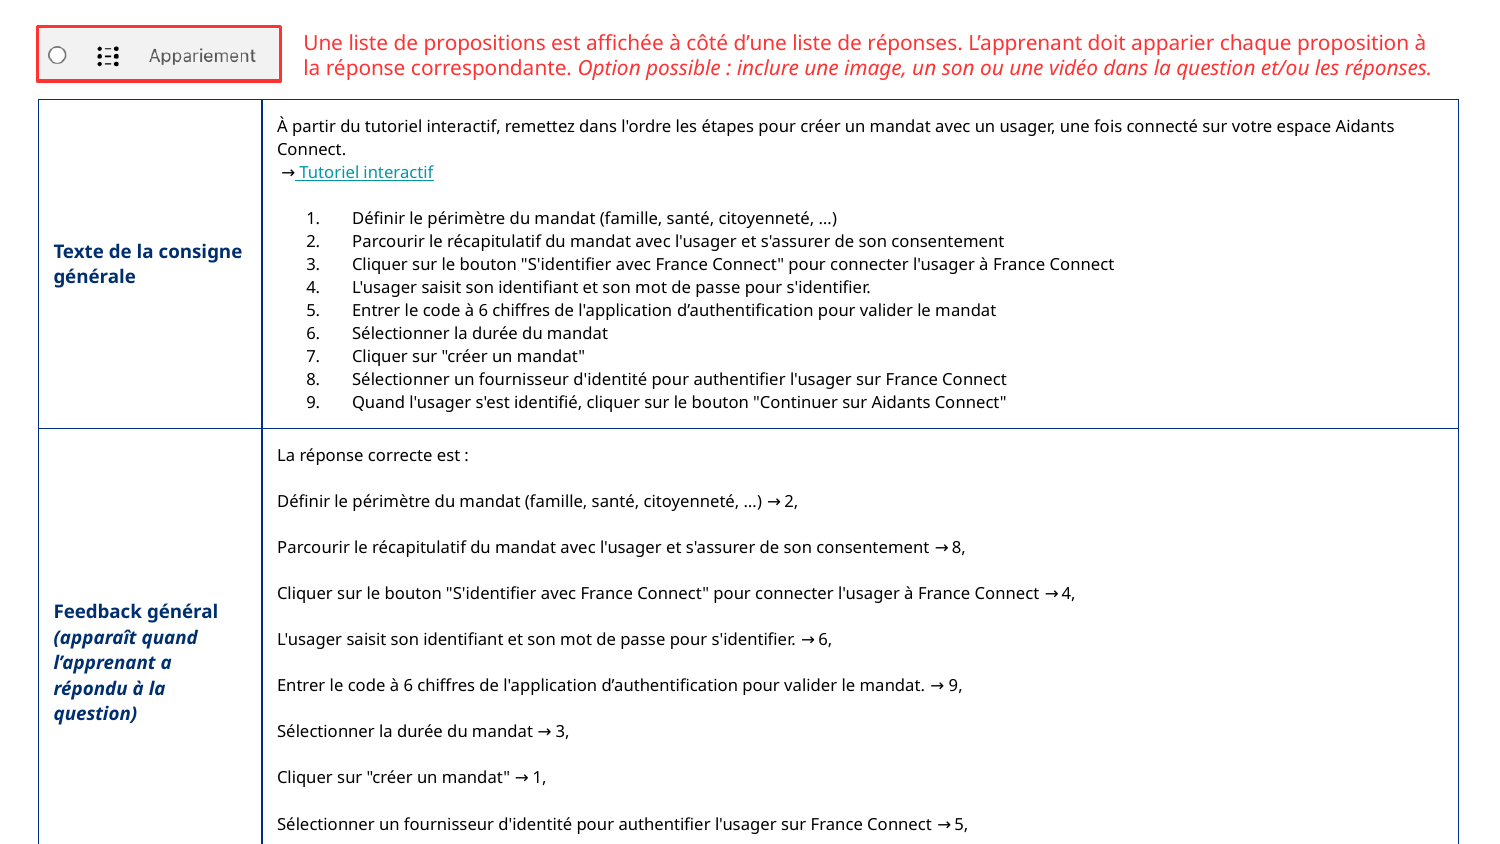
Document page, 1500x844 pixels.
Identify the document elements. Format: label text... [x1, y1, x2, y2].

table_header Texte de la consigne générale [39, 100, 261, 428]
picture [38, 27, 279, 80]
table_header À partir du tutoriel interactif, remettez dans l'ordre les étapes pour créer un mandat avec un usager, une fois connecté sur votre espace Aidants Connect. → Tutoriel interactif Définir le périmètre du mandat (famille, santé, citoyenneté, …) Parcourir le récapitulatif du mandat avec l'usager et s'assurer de son consentement Cliquer sur le bouton "S'identifier avec France Connect" pour connecter l'usager à France Connect L'usager saisit son identifiant et son mot de passe pour s'identifier. Entrer le code à 6 chiffres de l'application d’authentification pour valider le mandat Sélectionner la durée du mandat Cliquer sur "créer un mandat" Sélectionner un fournisseur d'identité pour authentifier l'usager sur France Connect Quand l'usager s'est identifié, cliquer sur le bouton "Continuer sur Aidants Connect" [263, 100, 1458, 428]
text_box Une liste de propositions est affichée à côté d’une liste de réponses. L’apprenant doit apparier chaque proposition à la réponse correspondante. Option possible : inclure une image, un son ou une vidéo dans la question et/ou les réponses. [288, 14, 1459, 106]
table_cell Feedback général (apparaît quand l’apprenant a répondu à la question) [39, 429, 261, 844]
table_cell La réponse correcte est : Définir le périmètre du mandat (famille, santé, citoyenneté, …) → 2, Parcourir le récapitulatif du mandat avec l'usager et s'assurer de son consentement → 8, Cliquer sur le bouton "S'identifier avec France Connect" pour connecter l'usager à France Connect → 4, L'usager saisit son identifiant et son mot de passe pour s'identifier. → 6, Entrer le code à 6 chiffres de l'application d’authentification pour valider le mandat. → 9, Sélectionner la durée du mandat → 3, Cliquer sur "créer un mandat" → 1, Sélectionner un fournisseur d'identité pour authentifier l'usager sur France Connect → 5, Quand l'usager s'est identifié, cliquer sur le bouton "Continuer sur Aidants Connect" → 7 [263, 429, 1458, 844]
